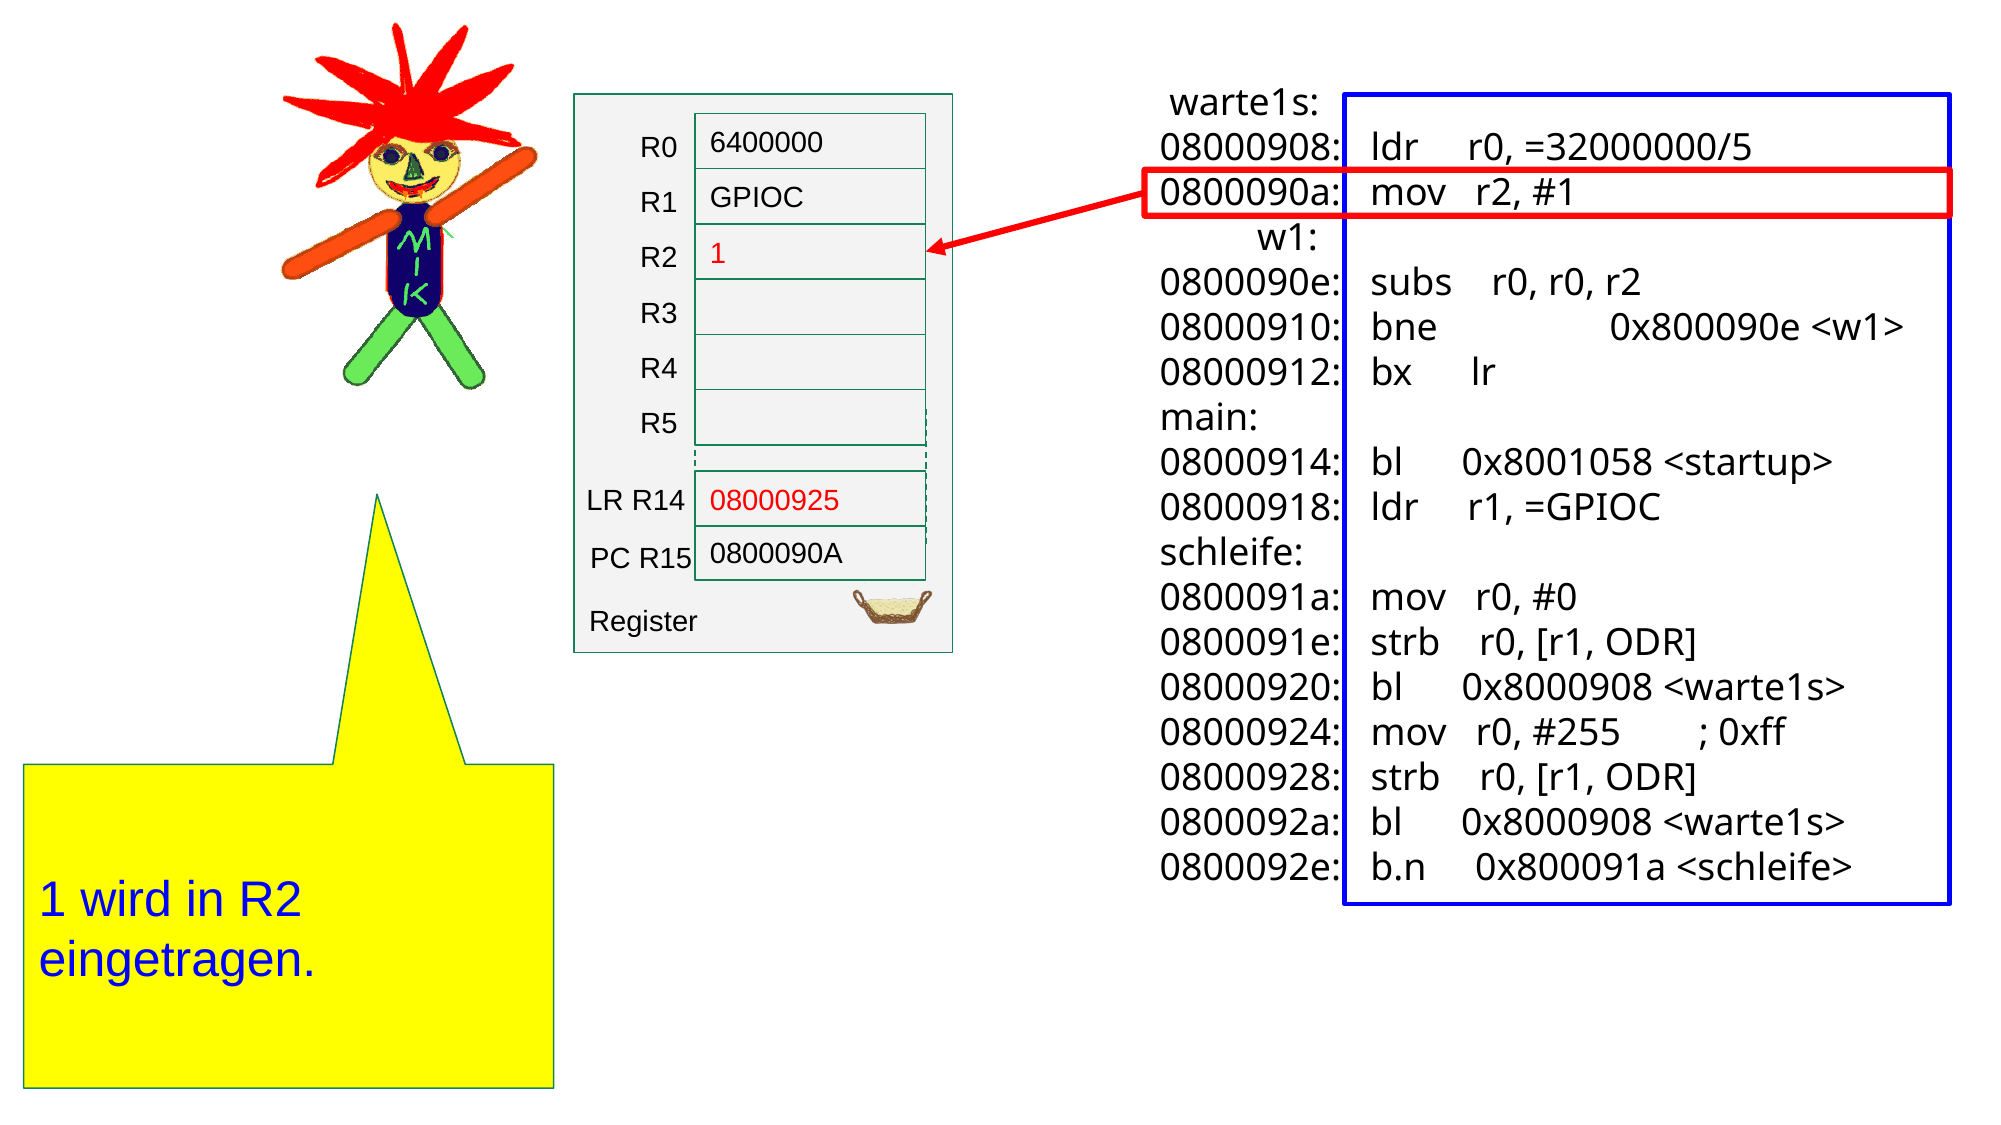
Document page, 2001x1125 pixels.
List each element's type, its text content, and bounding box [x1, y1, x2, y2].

text_box warte1s: 08000908: ldr r0, =32000000/5 0800090a: mov r2, #1 w1: 0800090e: subs r0, r0, r2 08000910: bne 0x800090e <w1> 08000912: bx lr main: 08000914: bl 0x8001058 <startup> 08000918: ldr r1, =GPIOC schleife: 0800091a: mov r0, #0 0800091e: strb r0, [r1, ODR] 08000920: bl 0x8000908 <warte1s> 08000924: mov r0, #255 ; 0xff 08000928: strb r0, [r1, ODR] 0800092a: bl 0x8000908 <warte1s> 0800092e: b.n 0x800091a <schleife> [1144, 70, 1950, 169]
text_box [1344, 216, 1950, 904]
text_box [1144, 169, 1950, 216]
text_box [925, 192, 1145, 252]
text_box 1 wird in R2 eingetragen. [23, 494, 554, 1089]
picture [254, 13, 554, 399]
text_box warte1s: 08000908: ldr r0, =32000000/5 0800090a: mov r2, #1 w1: 0800090e: subs r0, r0, r2 08000910: bne 0x800090e <w1> 08000912: bx lr main: 08000914: bl 0x8001058 <startup> 08000918: ldr r1, =GPIOC schleife: 0800091a: mov r0, #0 0800091e: strb r0, [r1, ODR] 08000920: bl 0x8000908 <warte1s> 08000924: mov r0, #255 ; 0xff 08000928: strb r0, [r1, ODR] 0800092a: bl 0x8000908 <warte1s> 0800092e: b.n 0x800091a <schleife> [1144, 216, 1344, 904]
text_box [1344, 94, 1950, 169]
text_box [573, 93, 953, 653]
